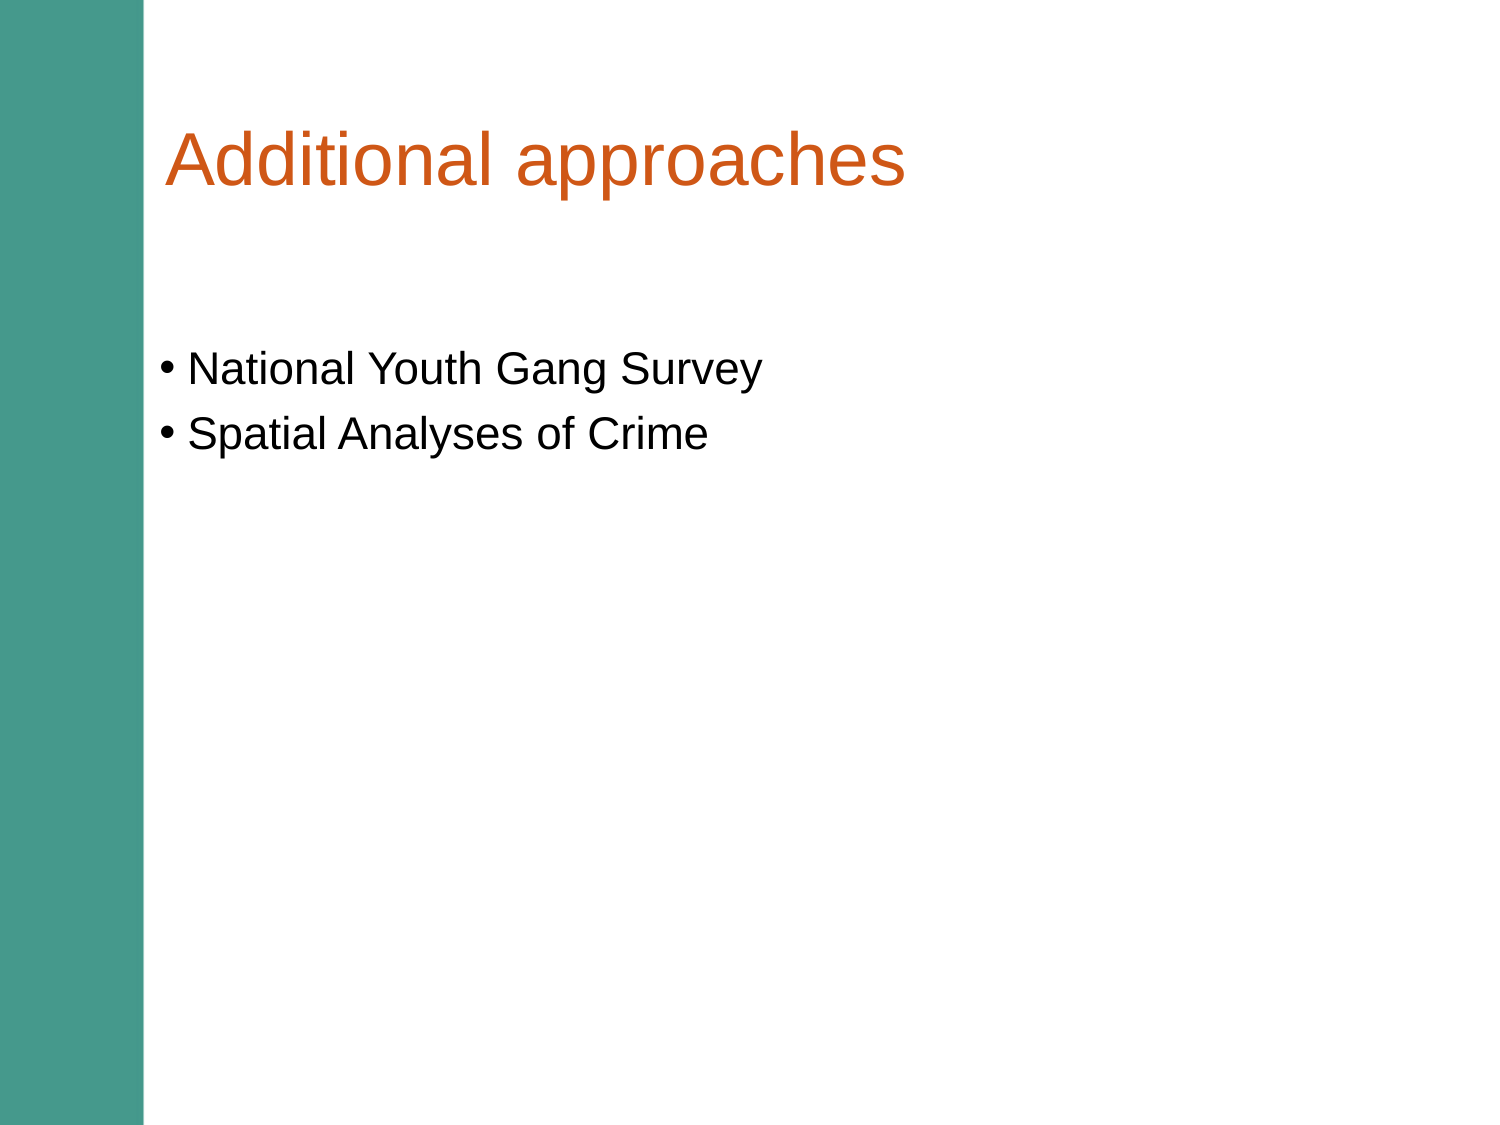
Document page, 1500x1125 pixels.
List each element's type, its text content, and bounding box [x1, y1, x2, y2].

title Additional approaches [150, 52, 1444, 271]
list National Youth Gang Survey Spatial Analyses of Crime [144, 337, 1438, 613]
picture [0, 0, 1500, 1125]
